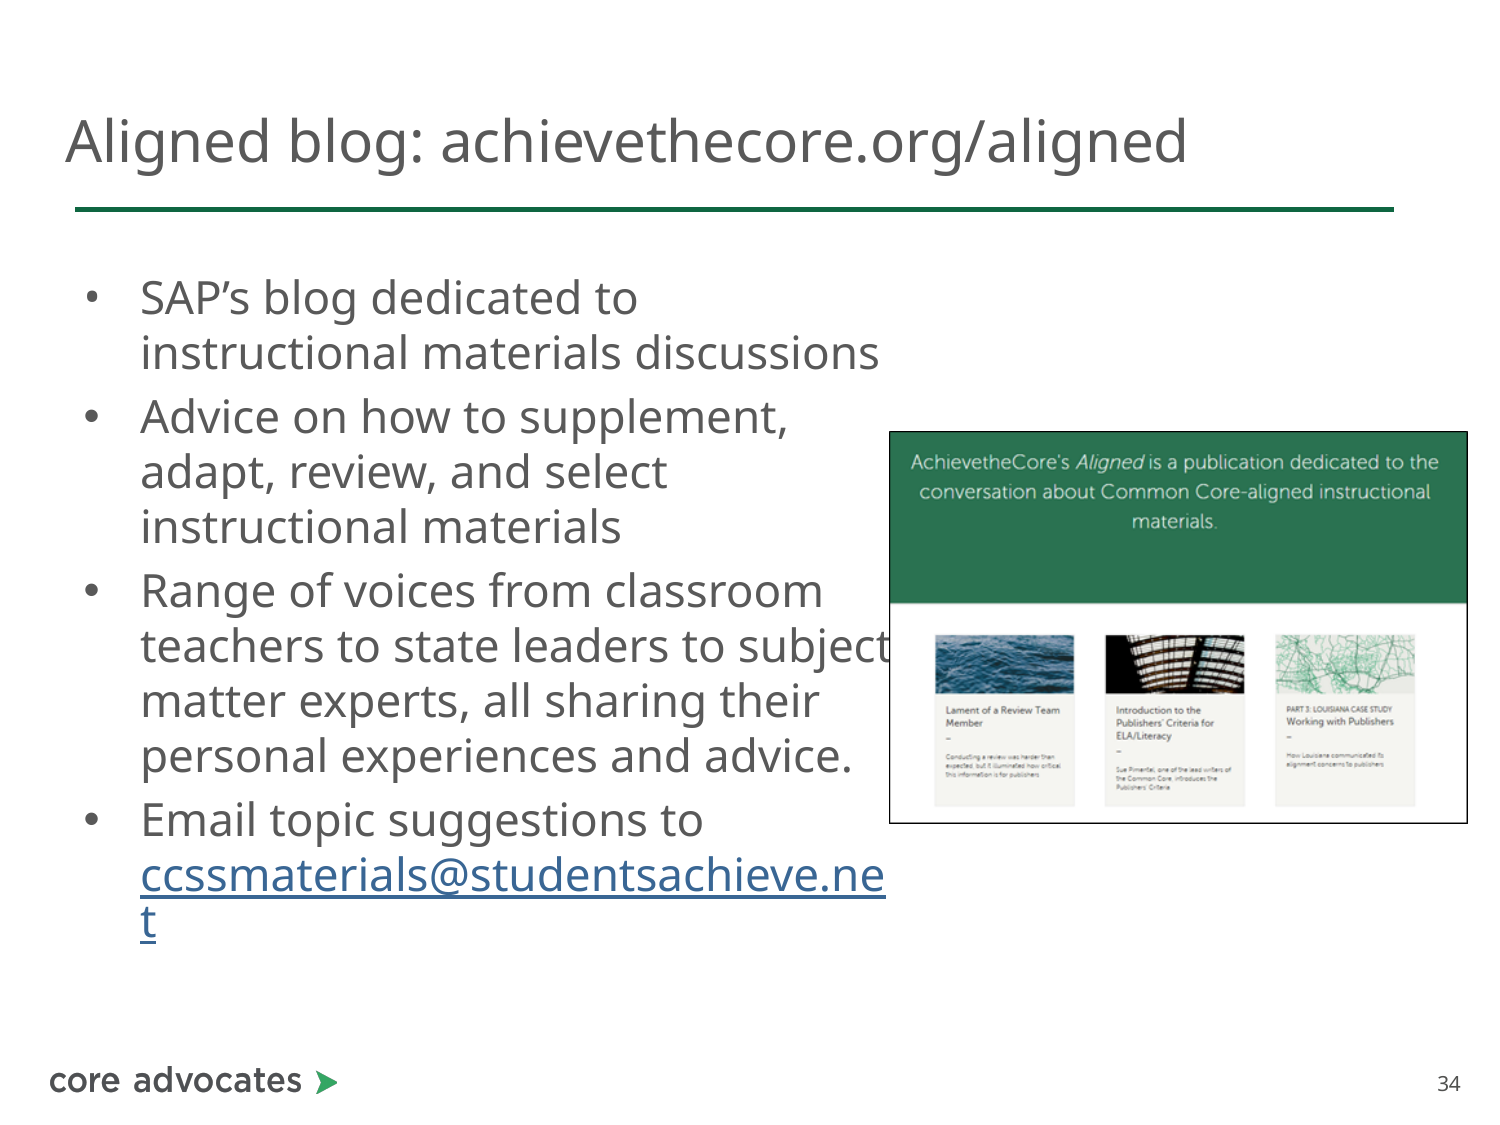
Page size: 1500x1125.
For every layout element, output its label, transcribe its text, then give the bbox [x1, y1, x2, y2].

list SAP’s blog dedicated to instructional materials discussions Advice on how to supplement, adapt, review, and select instructional materials Range of voices from classroom teachers to state leaders to subject matter experts, all sharing their personal experiences and advice. Email topic suggestions to ccssmaterials@studentsachieve.net [50, 261, 909, 973]
picture [889, 431, 1468, 825]
title Aligned blog: achievethecore.org/aligned [50, 45, 1457, 233]
picture [50, 1066, 337, 1094]
